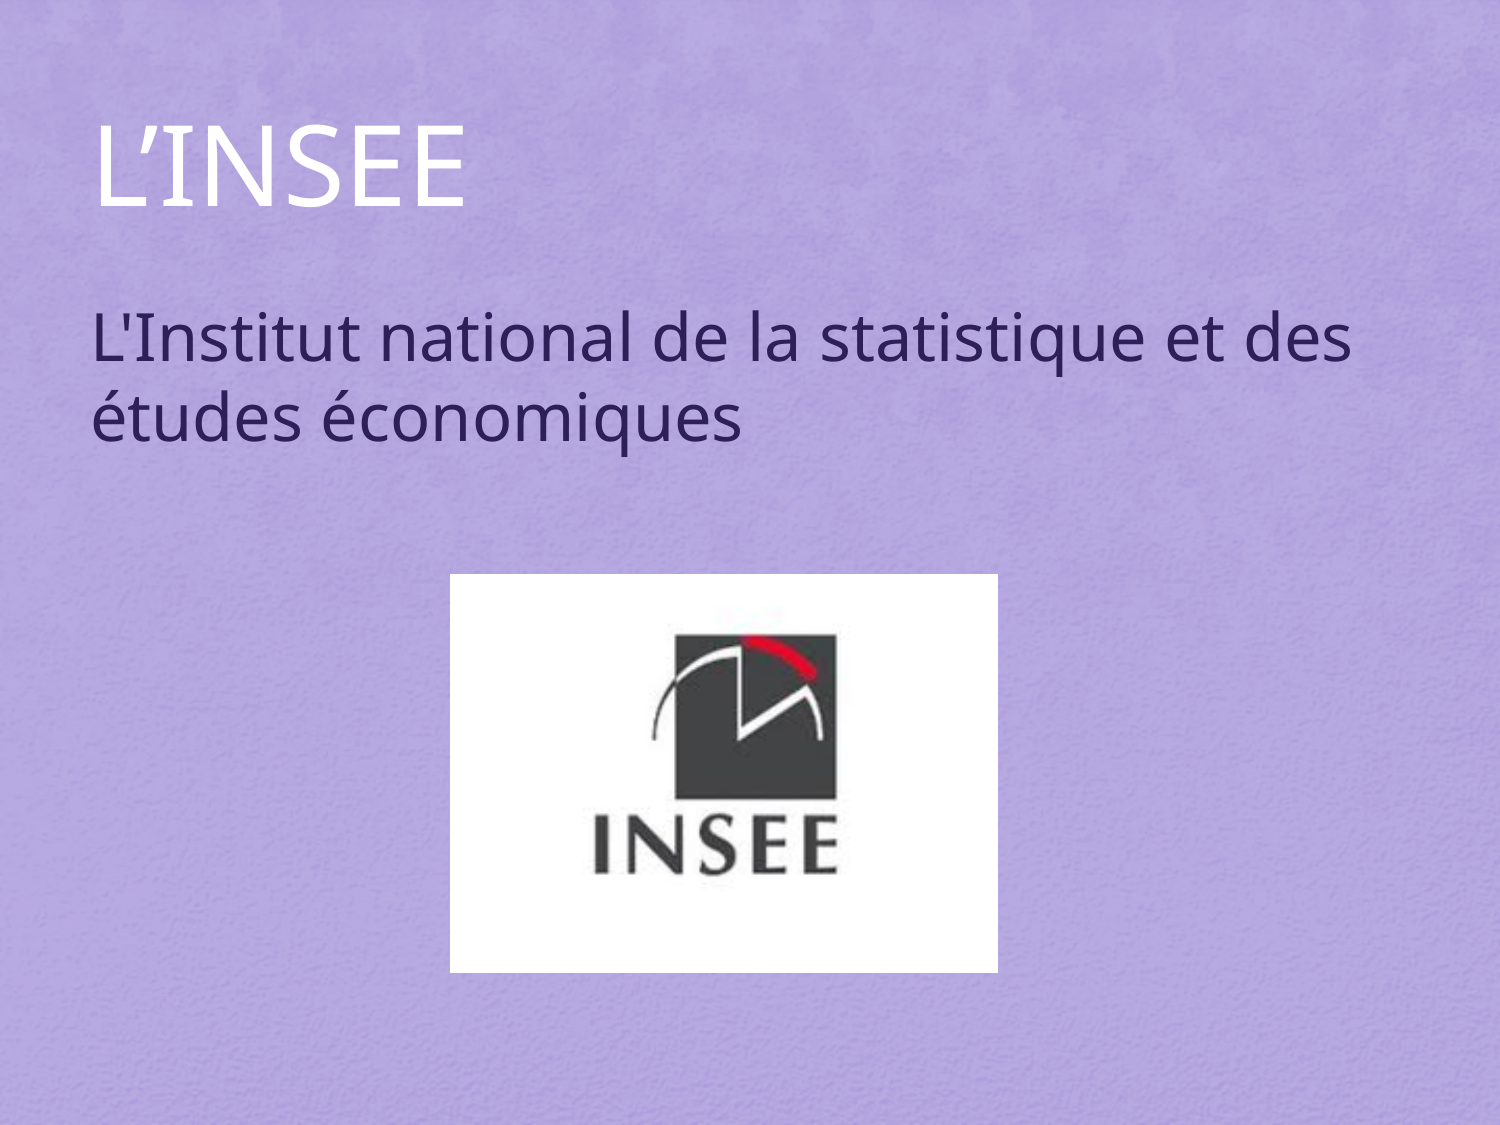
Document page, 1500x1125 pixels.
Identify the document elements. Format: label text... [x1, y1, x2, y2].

list L'Institut national de la statistique et des études économiques [75, 279, 1425, 1074]
title L’INSEE [75, 22, 1276, 244]
picture [447, 572, 1001, 976]
